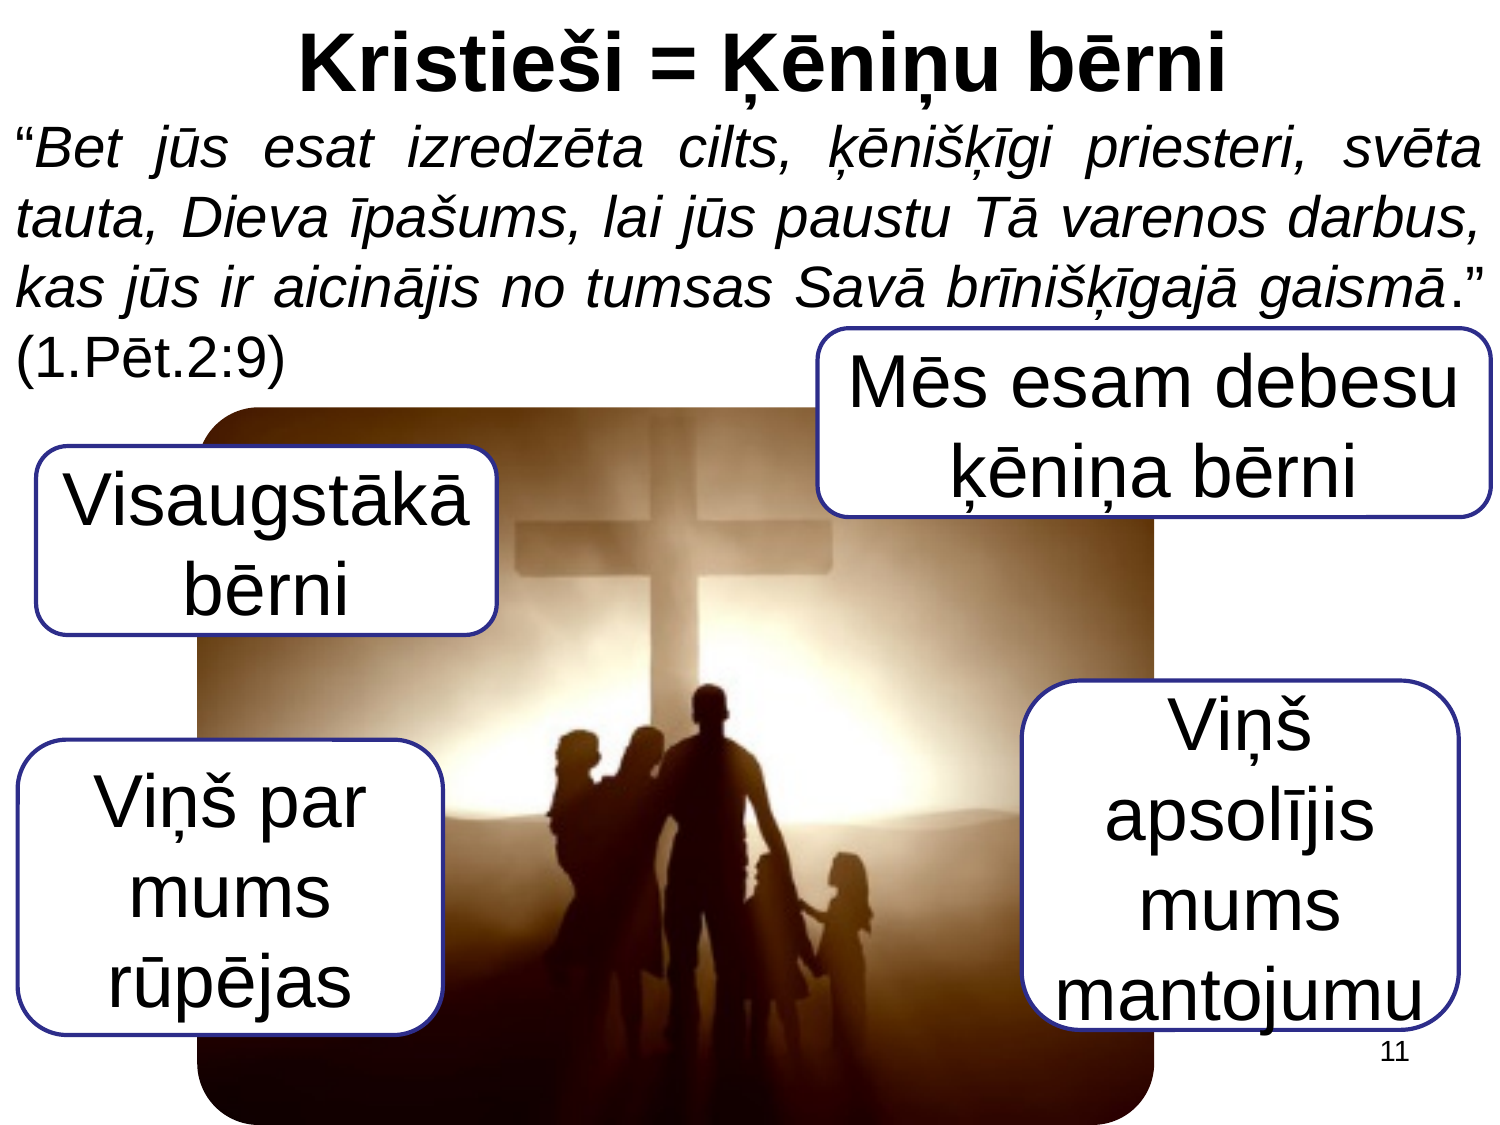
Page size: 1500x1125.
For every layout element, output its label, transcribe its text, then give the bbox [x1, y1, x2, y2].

text_box Viņš apsolījis mums mantojumu [1160, 678, 1461, 1033]
text_box Viņš par mums rūpējas [15, 737, 191, 1038]
text_box Mēs esam debesu ķēniņa bērni [815, 326, 1493, 520]
title Kristieši = Ķēniņu bērni [88, 0, 1439, 101]
picture [196, 407, 1155, 1125]
text_box [53, 101, 1404, 239]
text_box Visaugstākā bērni [33, 443, 191, 638]
slide_number 11 [1160, 1027, 1426, 1103]
list “Bet jūs esat izredzēta cilts, ķēnišķīgi priesteri, svēta tauta, Dieva īpašums, lai jūs paustu Tā varenos darbus, kas jūs ir aicinājis no tumsas Savā brīnišķīgajā gaismā.” (1.Pēt.2:9) [0, 101, 1500, 296]
